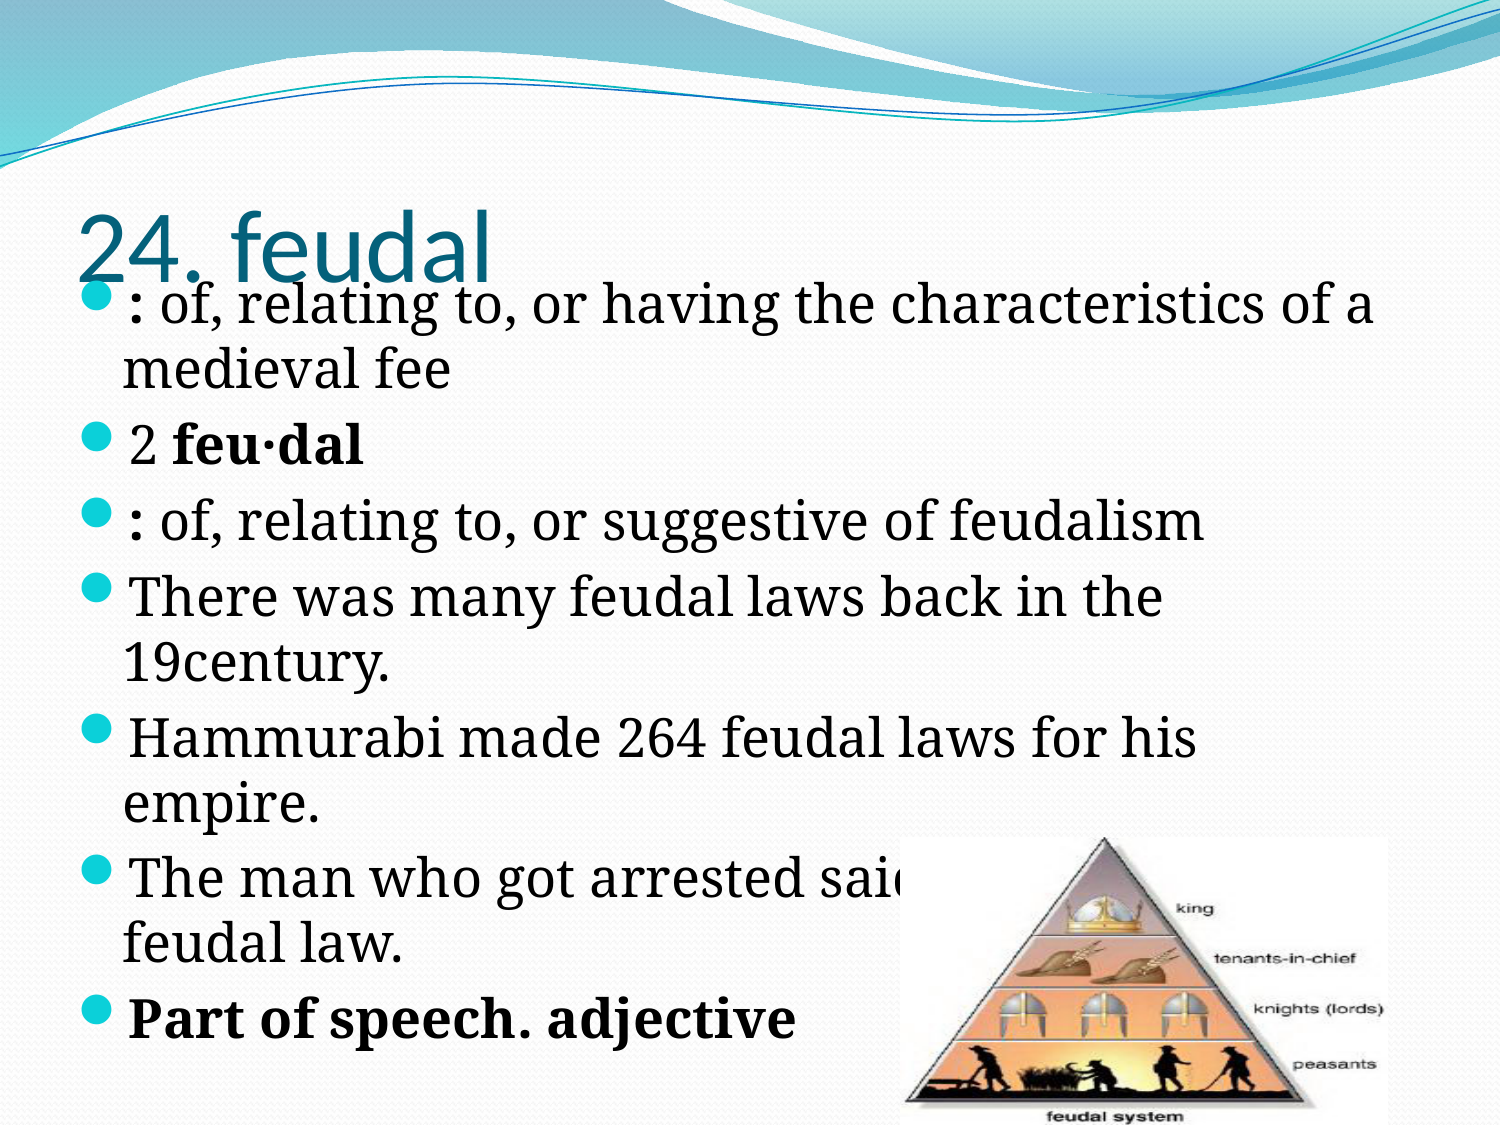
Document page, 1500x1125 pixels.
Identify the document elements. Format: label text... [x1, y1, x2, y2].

picture [899, 837, 1388, 1125]
list : of, relating to, or having the characteristics of a medieval fee 2 feu·dal : of, relating to, or suggestive of feudalism There was many feudal laws back in the 19century. Hammurabi made 264 feudal laws for his empire. The man who got arrested said that is such a feudal law. Part of speech. adjective [62, 262, 1413, 1005]
title 24. feudal [75, 115, 1425, 303]
